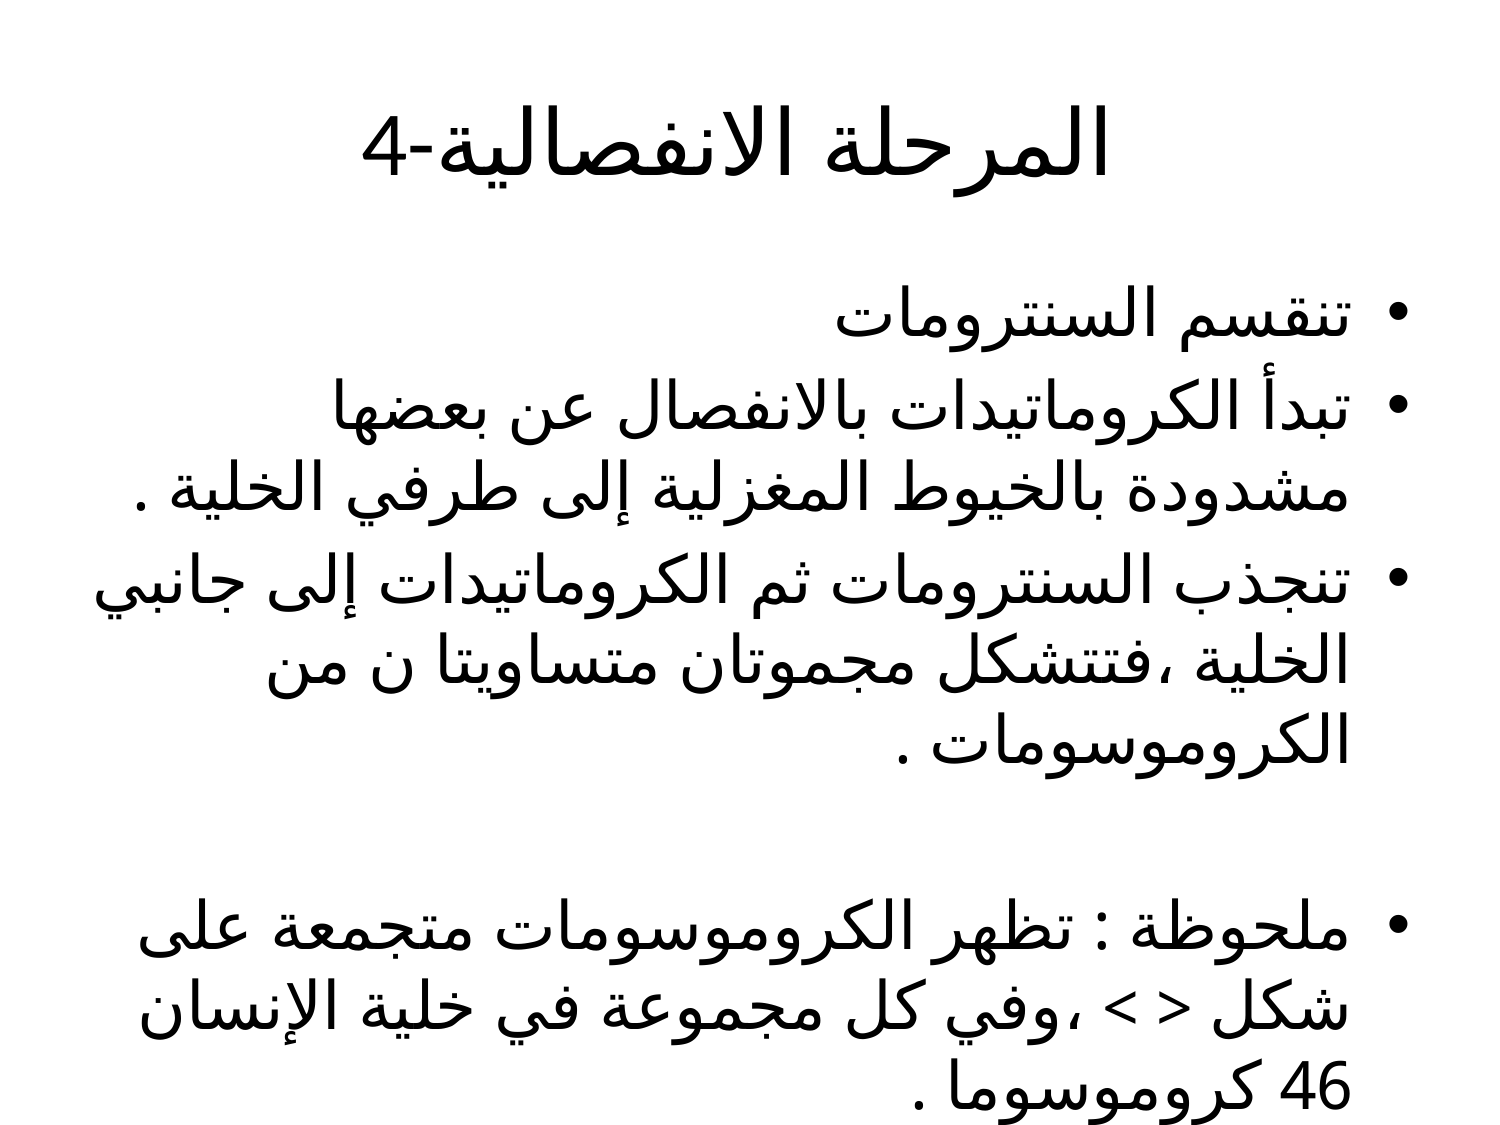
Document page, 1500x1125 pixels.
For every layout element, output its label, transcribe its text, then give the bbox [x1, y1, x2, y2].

list تنقسم السنترومات تبدأ الكروماتيدات بالانفصال عن بعضها مشدودة بالخيوط المغزلية إلى طرفي الخلية . تنجذب السنترومات ثم الكروماتيدات إلى جانبي الخلية ،فتتشكل مجموتان متساويتا ن من الكروموسومات . ملحوظة : تظهر الكروموسومات متجمعة على شكل < > ،وفي كل مجموعة في خلية الإنسان 46 كروموسوما . [75, 262, 1425, 1005]
title 4-المرحلة الانفصالية [75, 45, 1425, 233]
